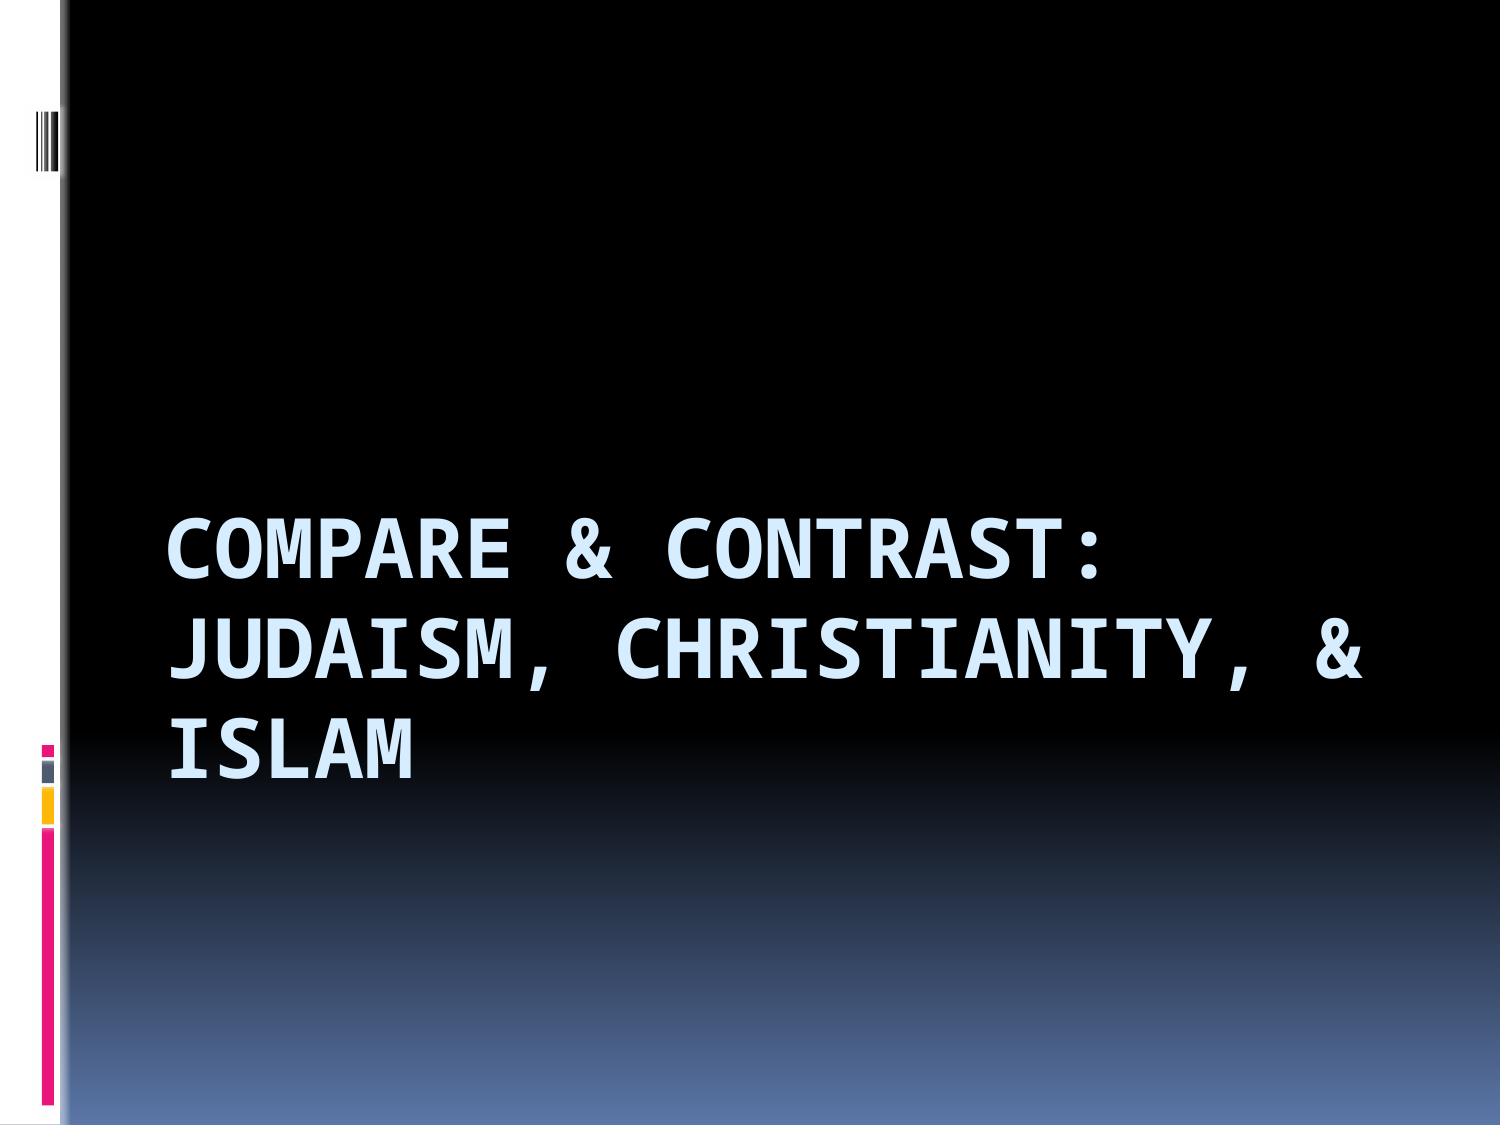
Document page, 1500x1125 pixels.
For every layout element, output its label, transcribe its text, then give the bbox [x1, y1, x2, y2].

title Compare & Contrast: Judaism, Christianity, & Islam [150, 487, 1425, 812]
